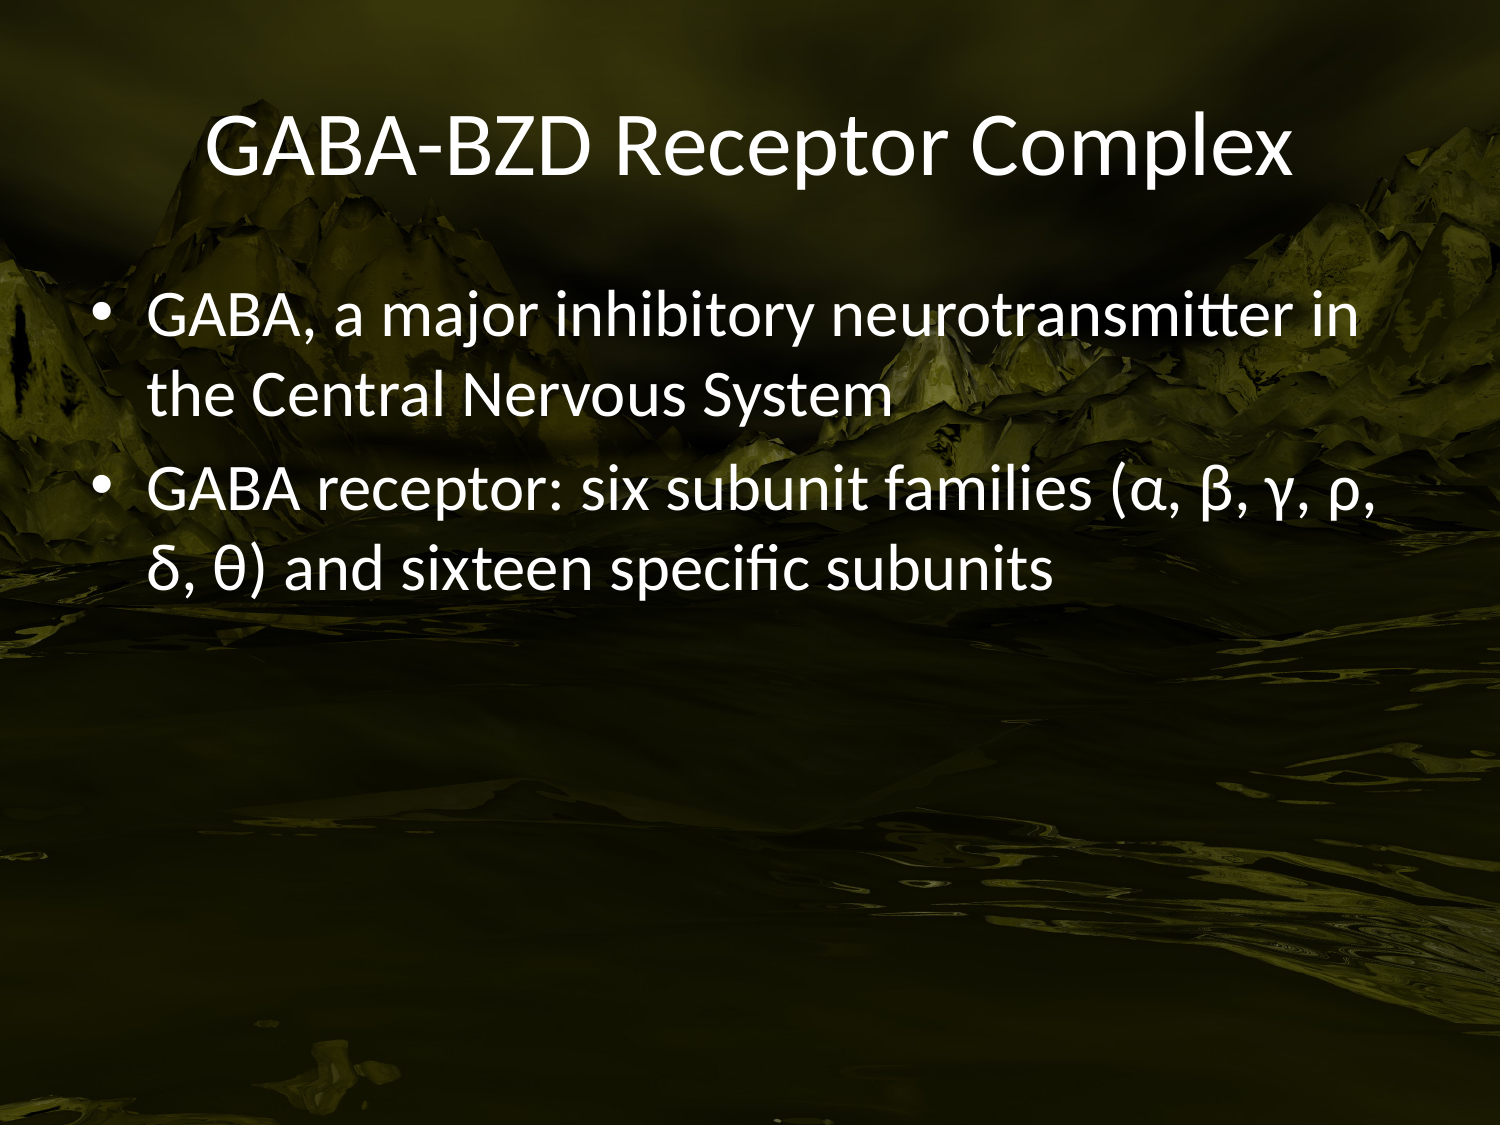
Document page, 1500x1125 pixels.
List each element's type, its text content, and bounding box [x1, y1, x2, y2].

list GABA, a major inhibitory neurotransmitter in the Central Nervous System GABA receptor: six subunit families (α, β, γ, ρ, δ, θ) and sixteen specific subunits [75, 262, 1425, 1005]
title GABA-BZD Receptor Complex [75, 45, 1425, 233]
picture [0, 0, 1500, 1125]
